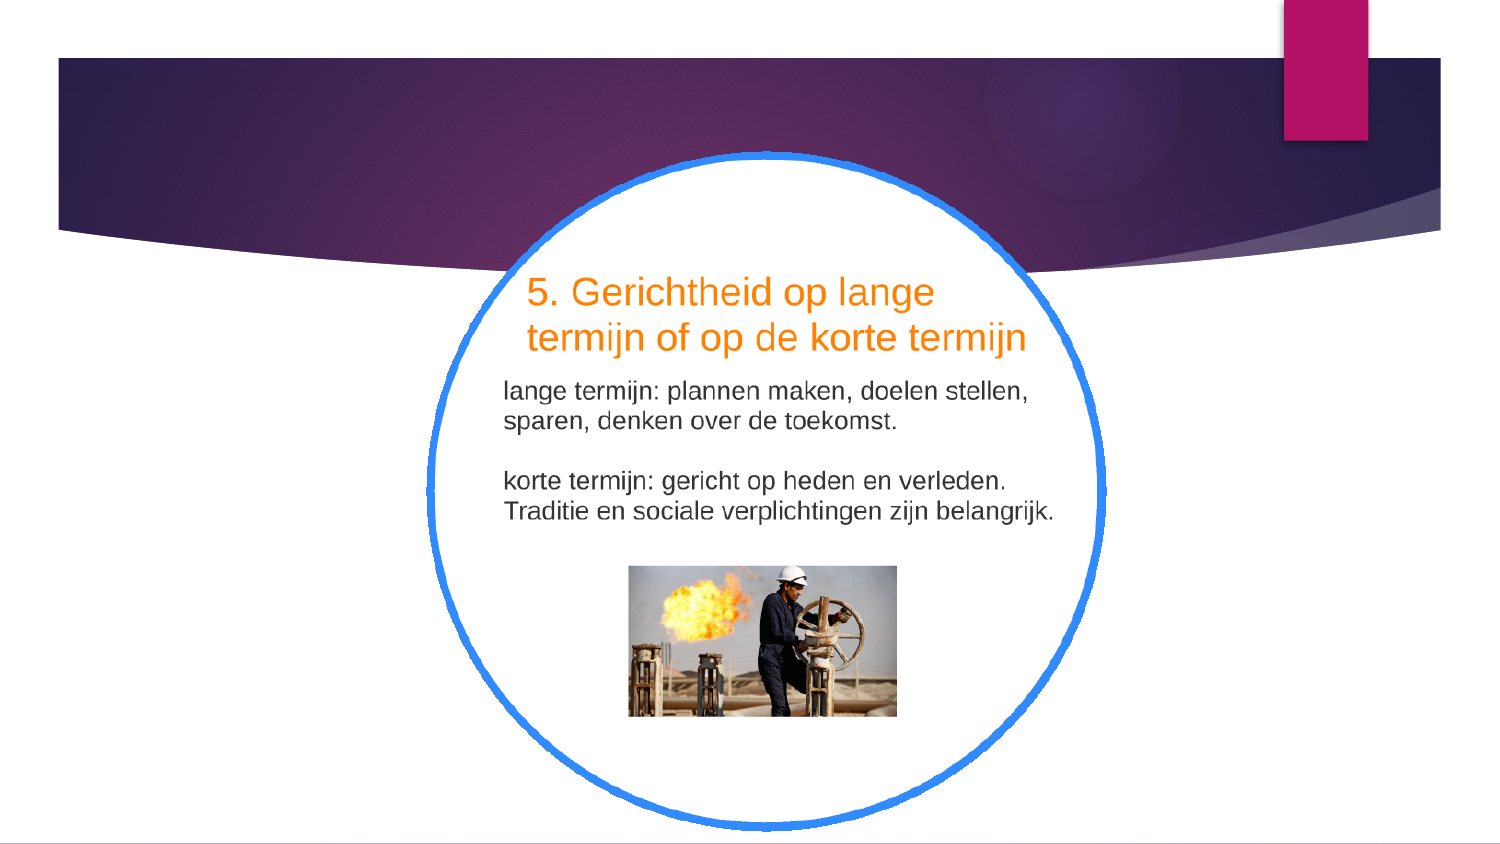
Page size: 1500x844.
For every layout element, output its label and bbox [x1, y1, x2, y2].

picture [411, 136, 1119, 844]
